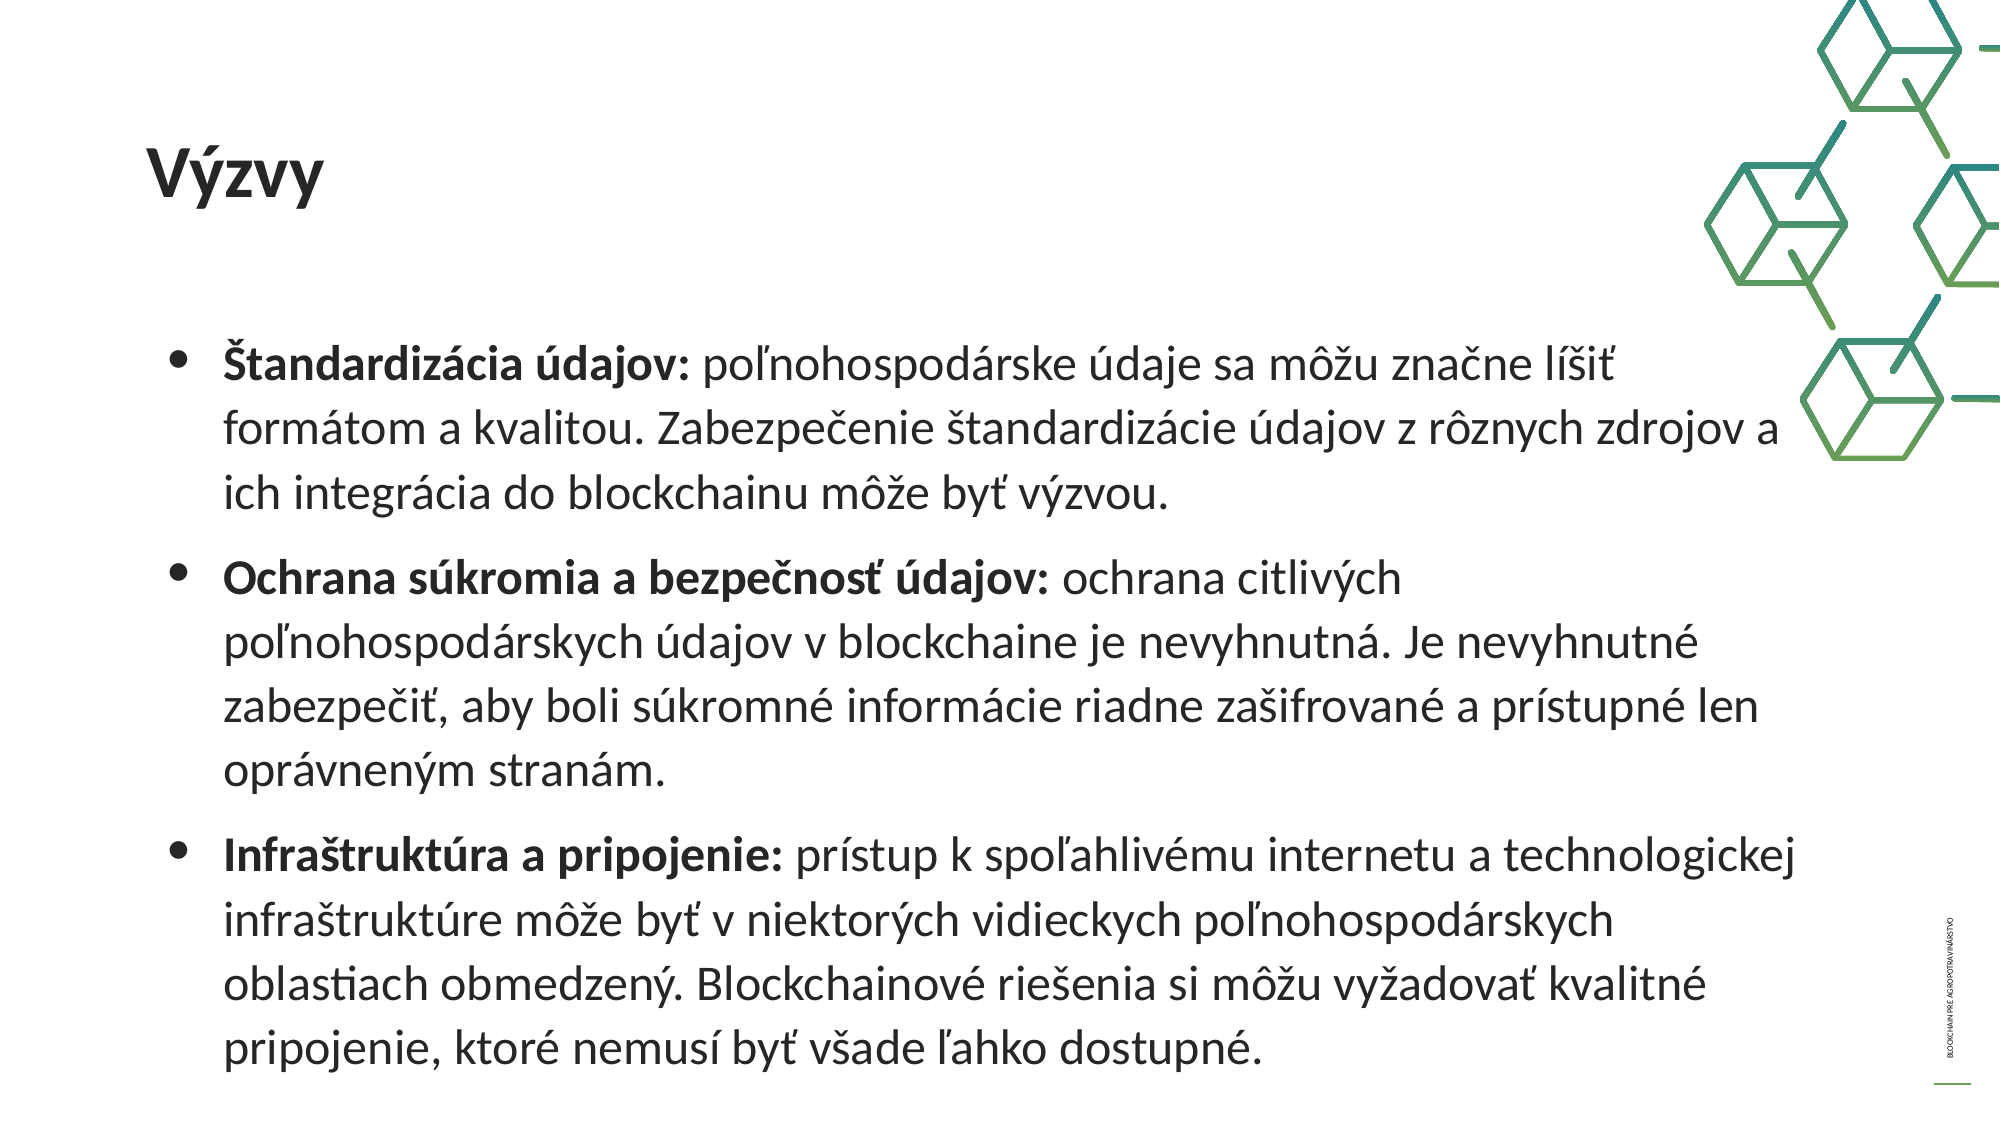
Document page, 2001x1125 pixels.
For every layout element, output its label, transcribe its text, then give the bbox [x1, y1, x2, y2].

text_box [1703, 0, 2000, 462]
list Štandardizácia údajov: poľnohospodárske údaje sa môžu značne líšiť formátom a kvalitou. Zabezpečenie štandardizácie údajov z rôznych zdrojov a ich integrácia do blockchainu môže byť výzvou. Ochrana súkromia a bezpečnosť údajov: ochrana citlivých poľnohospodárskych údajov v blockchaine je nevyhnutná. Je nevyhnutné zabezpečiť, aby boli súkromné informácie riadne zašifrované a prístupné len oprávneným stranám. Infraštruktúra a pripojenie: prístup k spoľahlivému internetu a technologickej infraštruktúre môže byť v niektorých vidieckych poľnohospodárskych oblastiach obmedzený. Blockchainové riešenia si môžu vyžadovať kvalitné pripojenie, ktoré nemusí byť všade ľahko dostupné. [151, 337, 1818, 951]
list Výzvy [130, 124, 1698, 337]
